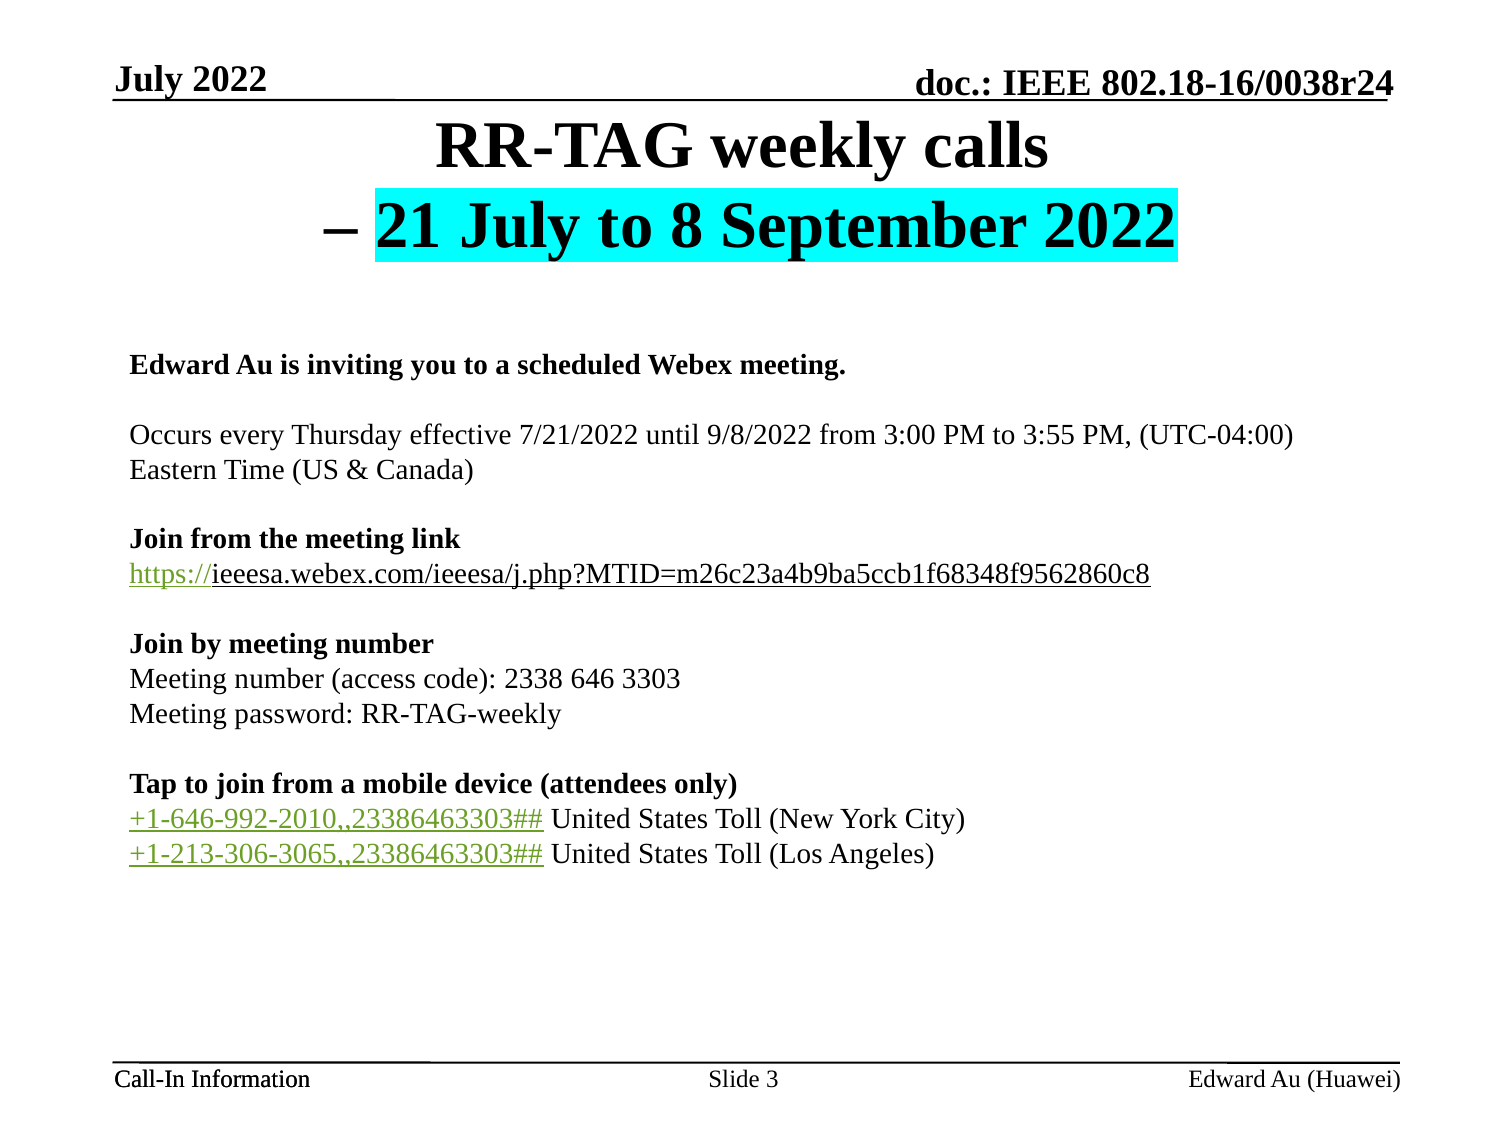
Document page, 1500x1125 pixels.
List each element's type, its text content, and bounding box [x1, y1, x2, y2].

slide_number Slide 3 [687, 1061, 800, 1123]
footer Edward Au (Huawei) [878, 1061, 1402, 1093]
list Edward Au is inviting you to a scheduled Webex meeting. Occurs every Thursday effective 7/21/2022 until 9/8/2022 from 3:00 PM to 3:55 PM, (UTC-04:00) Eastern Time (US & Canada) Join from the meeting link https://ieeesa.webex.com/ieeesa/j.php?MTID=m26c23a4b9ba5ccb1f68348f9562860c8 Join by meeting number Meeting number (access code): 2338 646 3303 Meeting password: RR-TAG-weekly Tap to join from a mobile device (attendees only) +1-646-992-2010,,23386463303## United States Toll (New York City) +1-213-306-3065,,23386463303## United States Toll (Los Angeles) [114, 337, 1404, 976]
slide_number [114, 54, 501, 99]
title RR-TAG weekly calls – 21 July to 8 September 2022 [114, 99, 1390, 263]
